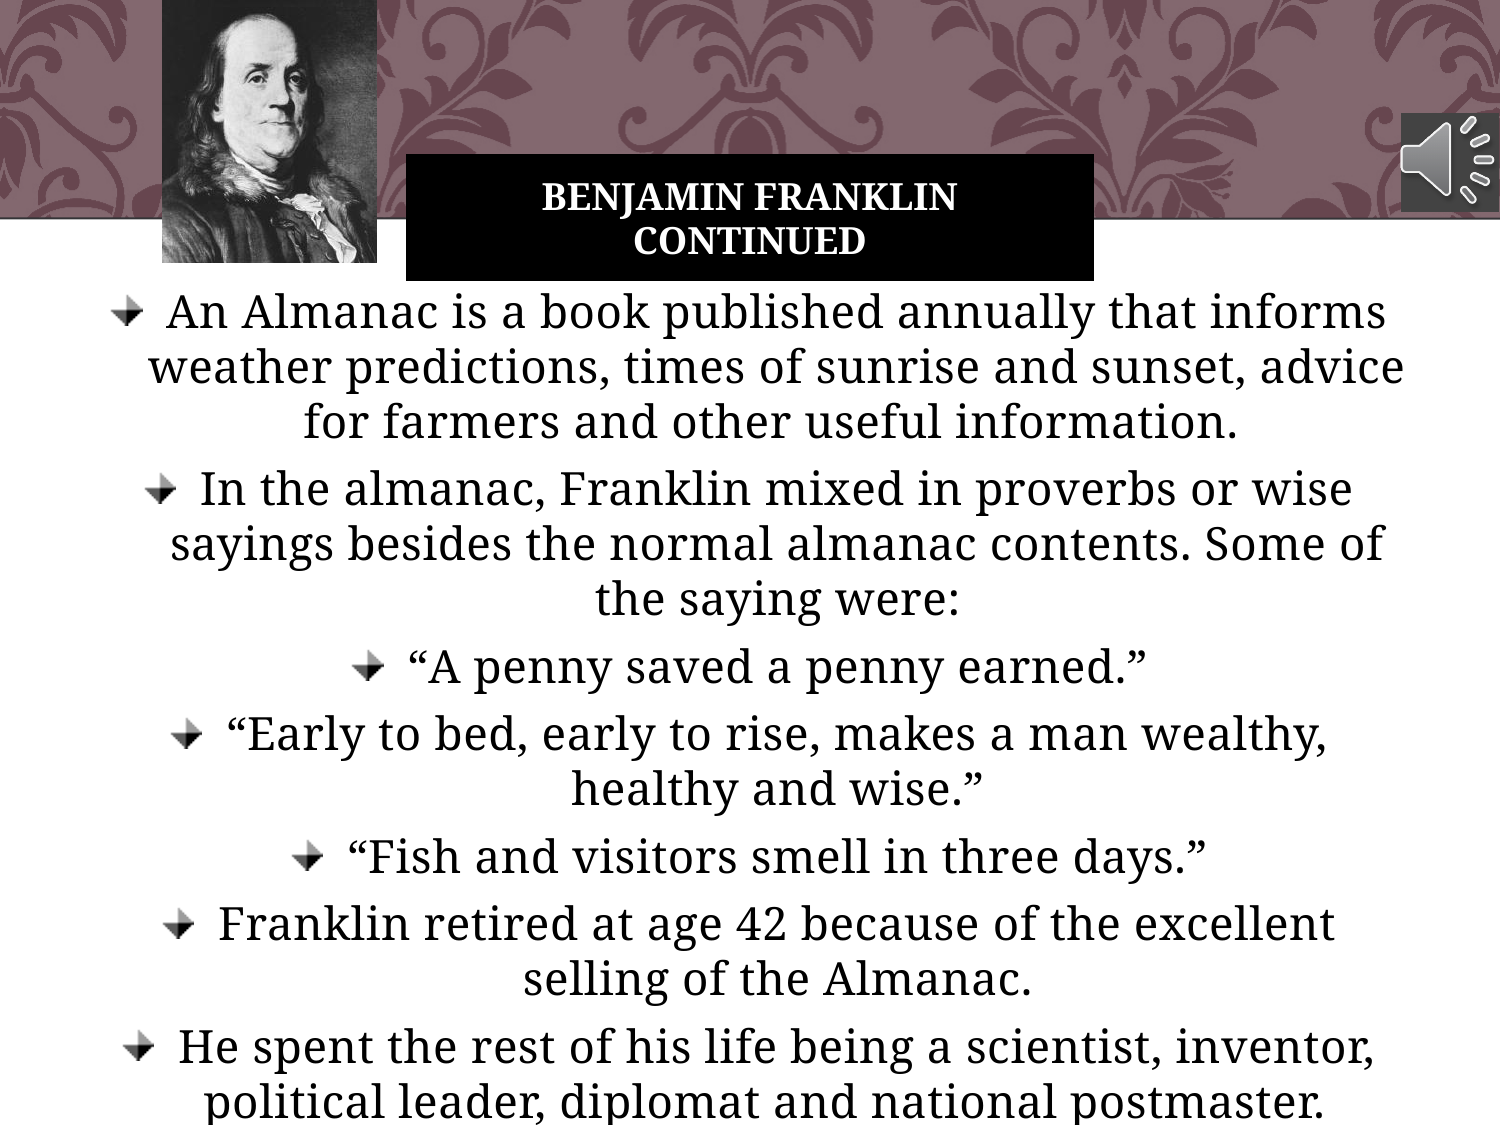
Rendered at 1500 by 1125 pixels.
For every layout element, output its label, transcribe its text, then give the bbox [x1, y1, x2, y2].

picture [290, 838, 323, 871]
picture [1399, 111, 1500, 213]
title Benjamin franklin continued [406, 154, 1094, 281]
picture [109, 293, 143, 326]
picture [143, 471, 176, 504]
list An Almanac is a book published annually that informs weather predictions, times of sunrise and sunset, advice for farmers and other useful information. In the almanac, Franklin mixed in proverbs or wise sayings besides the normal almanac contents. Some of the saying were: “A penny saved a penny earned.” “Early to bed, early to rise, makes a man wealthy, healthy and wise.” “Fish and visitors smell in three days.” Franklin retired at age 42 because of the excellent selling of the Almanac. He spent the rest of his life being a scientist, inventor, political leader, diplomat and national postmaster. Franklin went from penniless runaway to a wealthy printer. [75, 275, 1425, 1031]
picture [161, 906, 194, 939]
picture [161, 0, 378, 263]
picture [121, 1028, 154, 1061]
picture [350, 648, 384, 681]
picture [169, 716, 202, 749]
